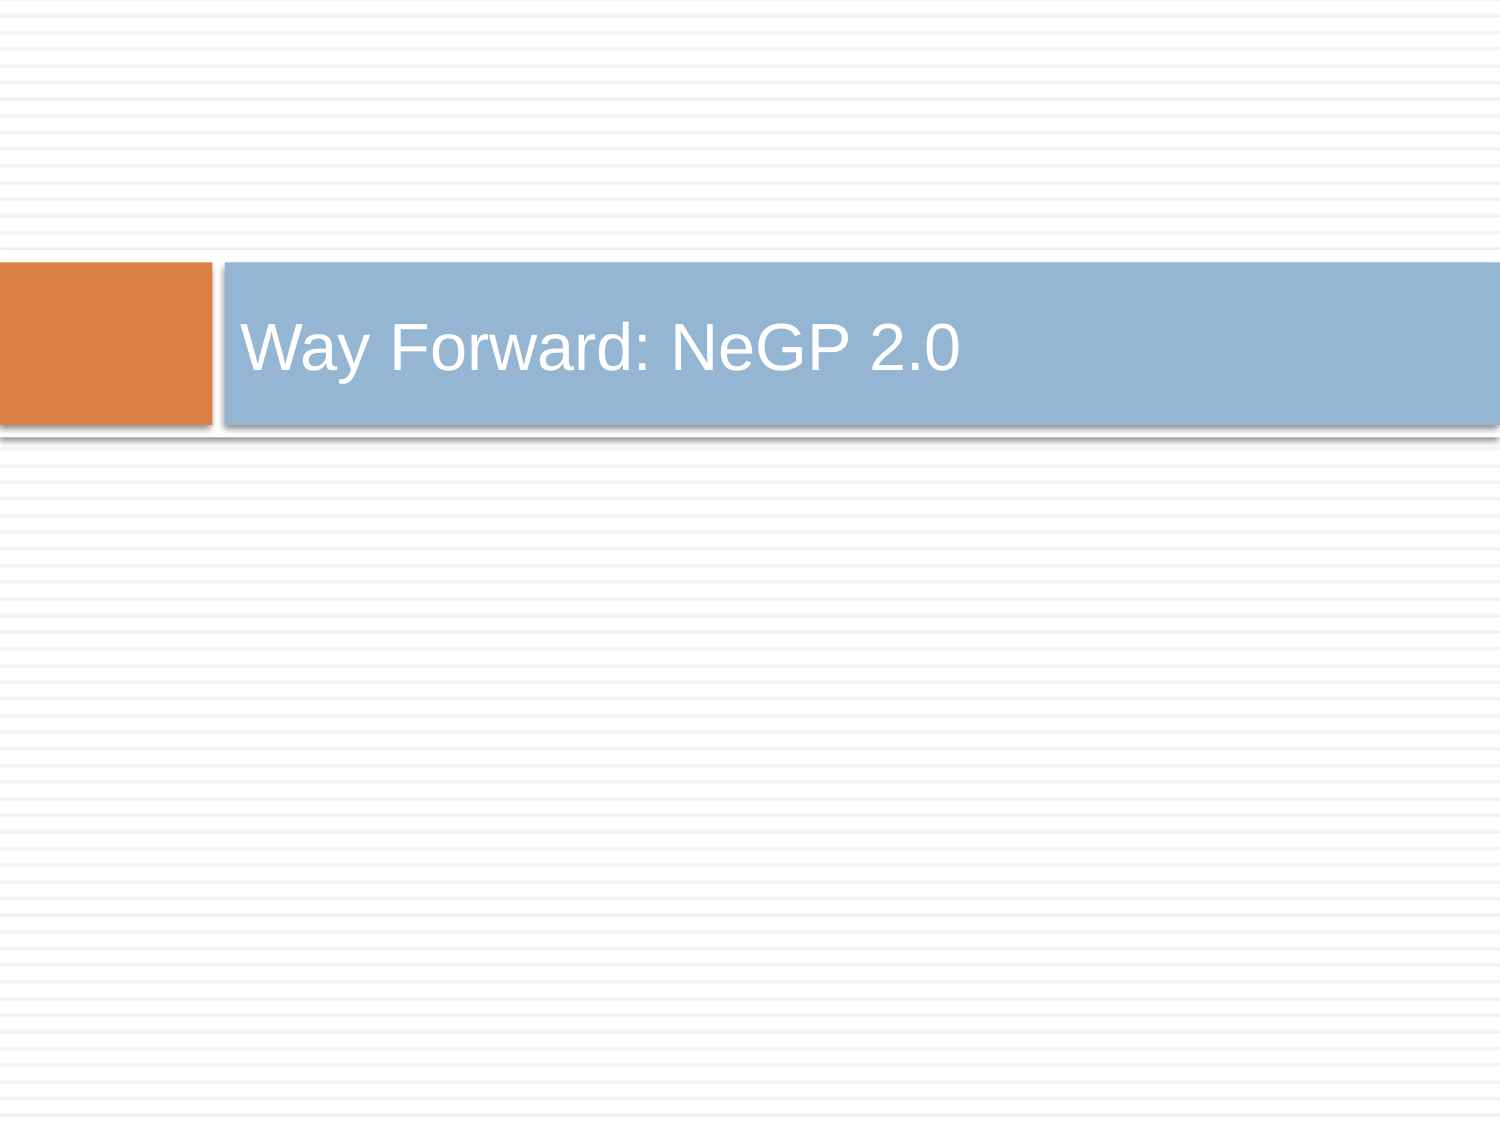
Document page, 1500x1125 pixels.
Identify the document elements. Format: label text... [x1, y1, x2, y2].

title Way Forward: NeGP 2.0 [224, 262, 1476, 426]
